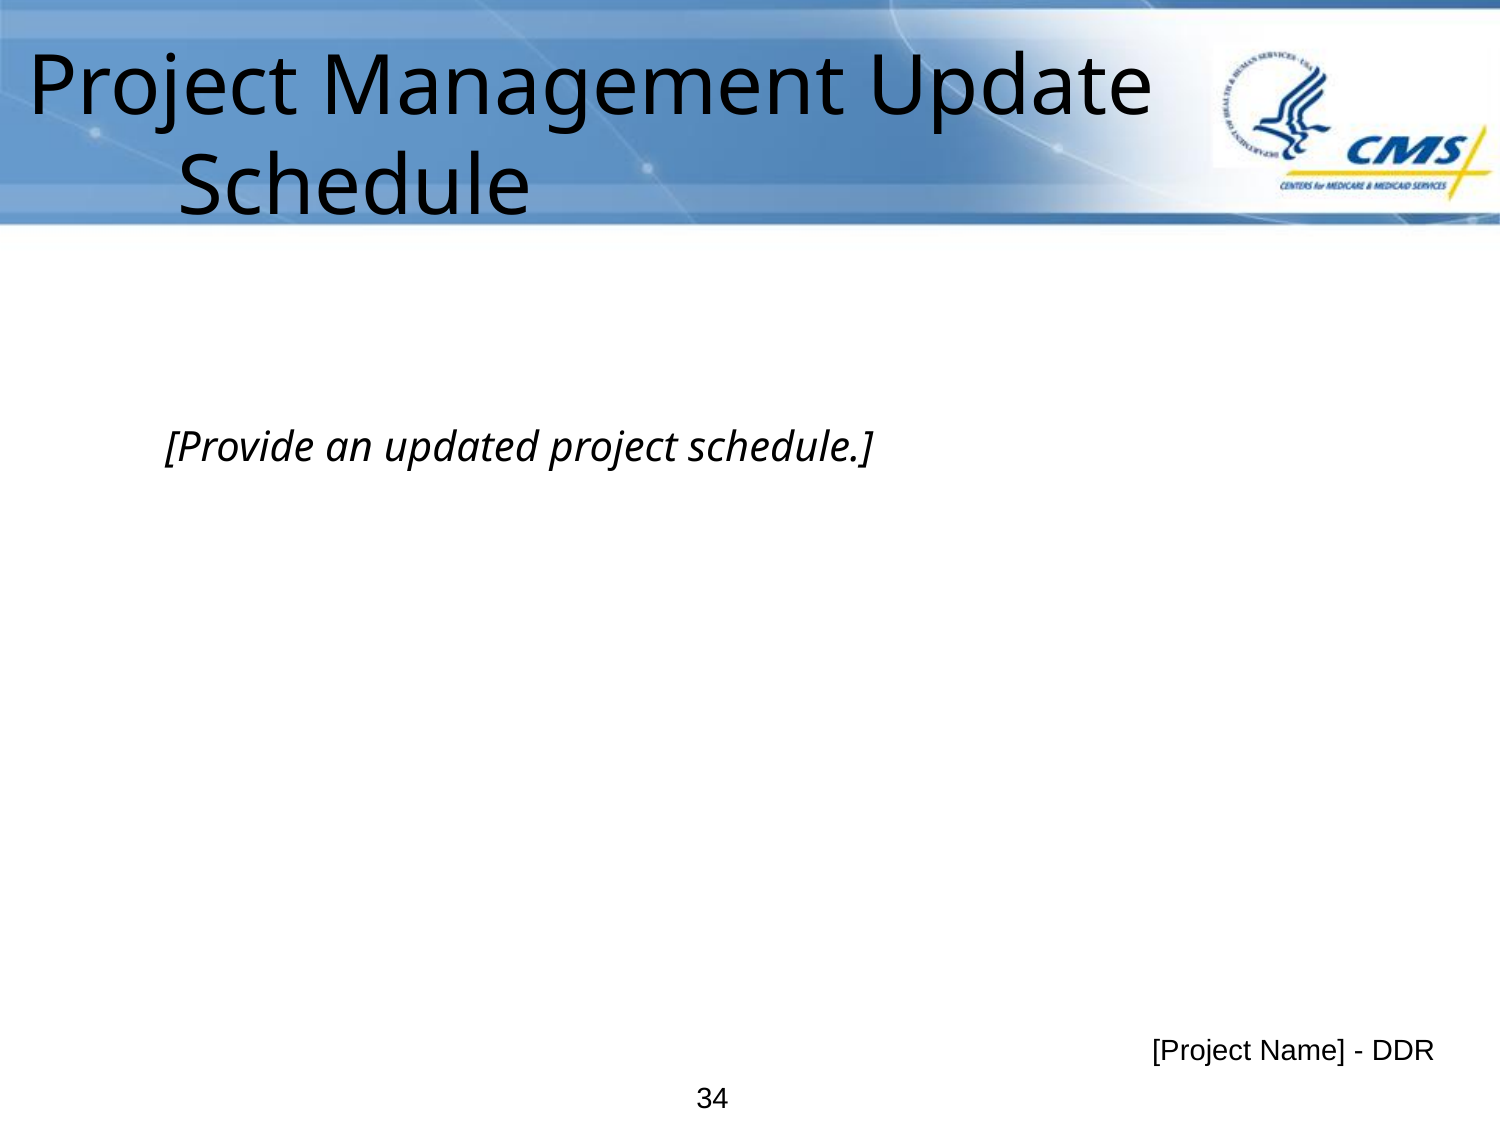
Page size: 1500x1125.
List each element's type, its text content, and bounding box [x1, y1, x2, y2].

picture [0, 0, 1500, 1125]
footer [Project Name] - DDR [974, 1023, 1451, 1103]
text_box [Provide an updated project schedule.] [74, 412, 1425, 863]
slide_number 33 [537, 1071, 888, 1125]
title Project Management Update Schedule [12, 37, 1363, 226]
